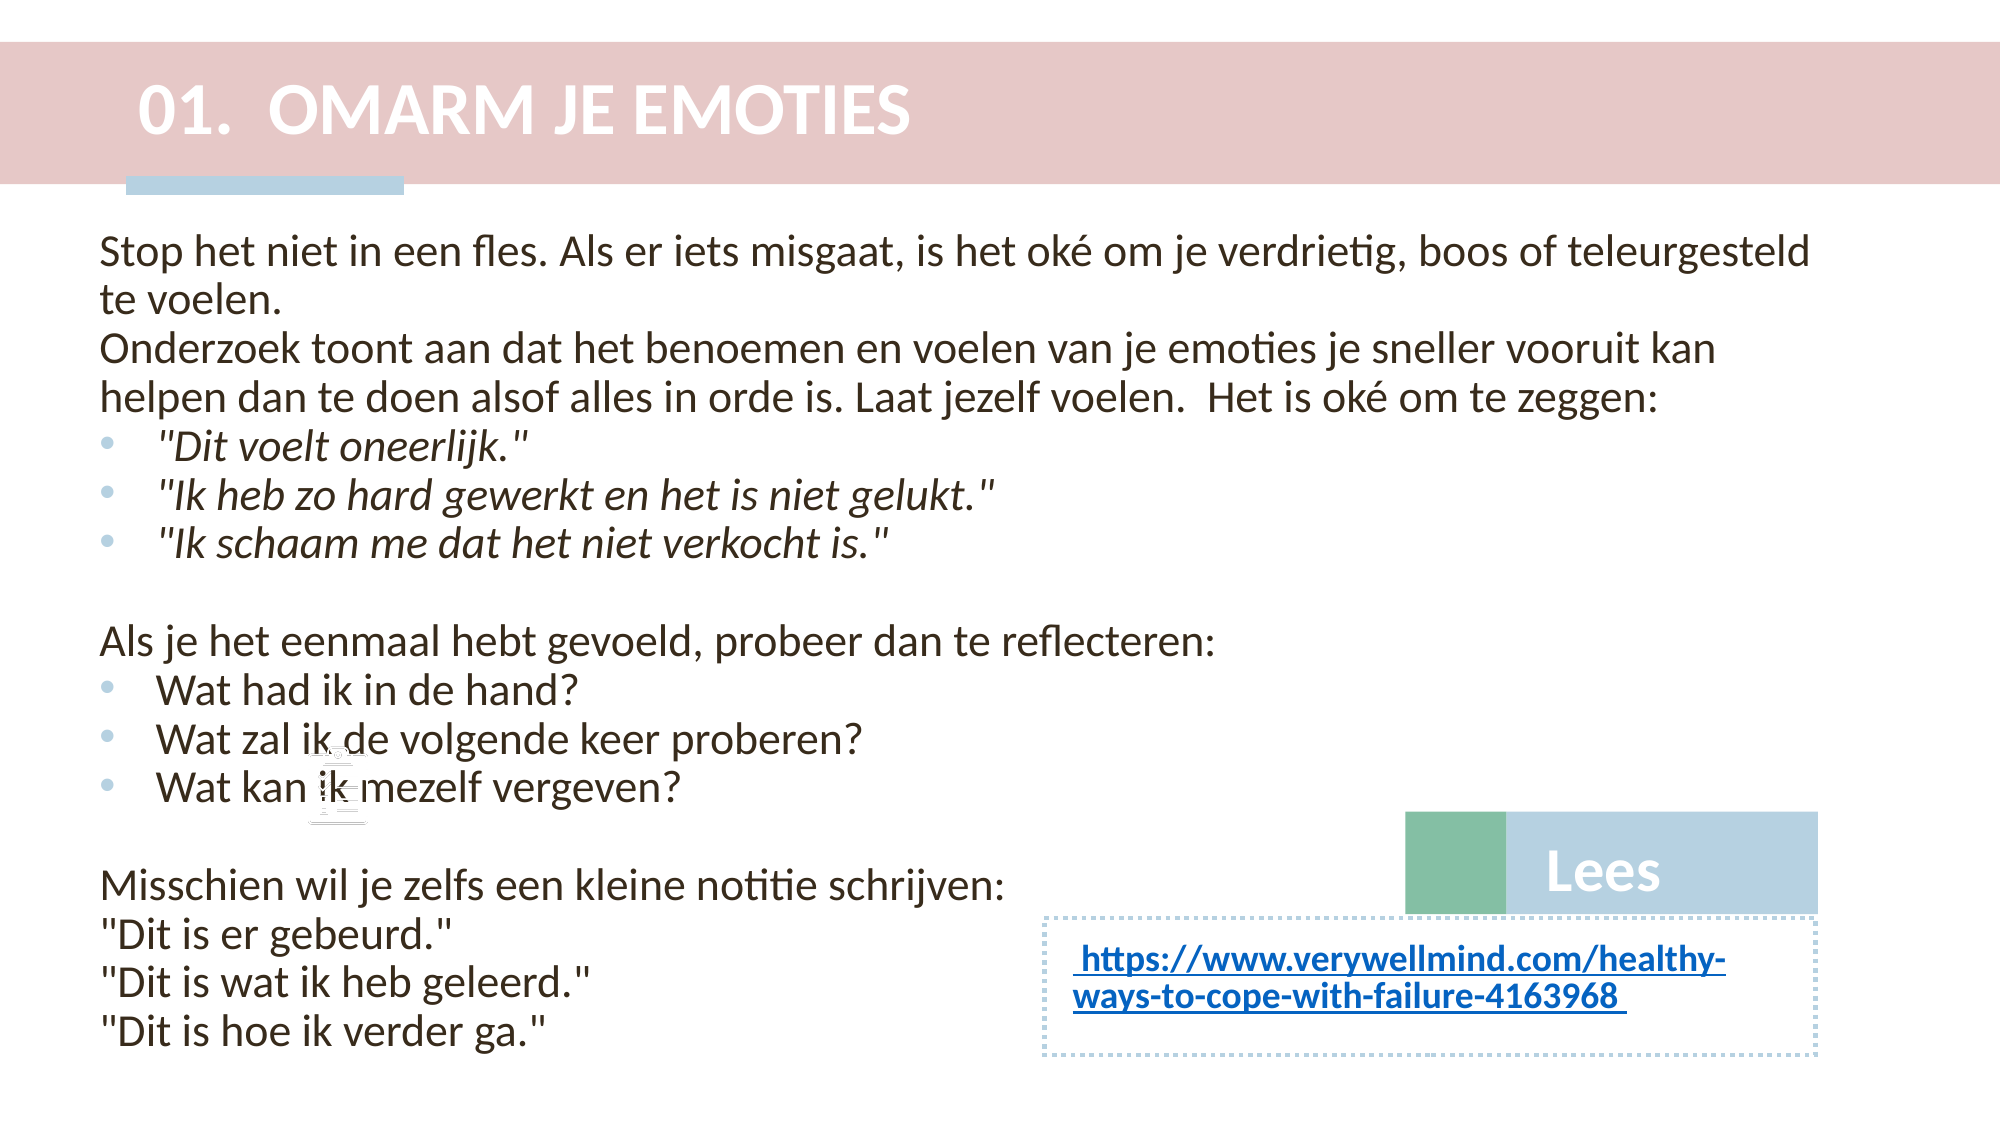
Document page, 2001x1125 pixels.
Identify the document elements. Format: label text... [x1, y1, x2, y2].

list 01. OMARM JE EMOTIES [123, 51, 1913, 170]
text_box [1043, 917, 1817, 1056]
text_box https://www.verywellmind.com/healthy-ways-to-cope-with-failure-4163968 [1057, 926, 1763, 987]
list Stop het niet in een fles. Als er iets misgaat, is het oké om je verdrietig, boos of teleurgesteld te voelen. Onderzoek toont aan dat het benoemen en voelen van je emoties je sneller vooruit kan helpen dan te doen alsof alles in orde is. Laat jezelf voelen. Het is oké om te zeggen: "Dit voelt oneerlijk." "Ik heb zo hard gewerkt en het is niet gelukt." "Ik schaam me dat het niet verkocht is." Als je het eenmaal hebt gevoeld, probeer dan te reflecteren: Wat had ik in de hand? Wat zal ik de volgende keer proberen? Wat kan ik mezelf vergeven? Misschien wil je zelfs een kleine notitie schrijven: "Dit is er gebeurd." "Dit is wat ik heb geleerd." "Dit is hoe ik verder ga." [84, 219, 1848, 906]
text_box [290, 739, 1913, 915]
